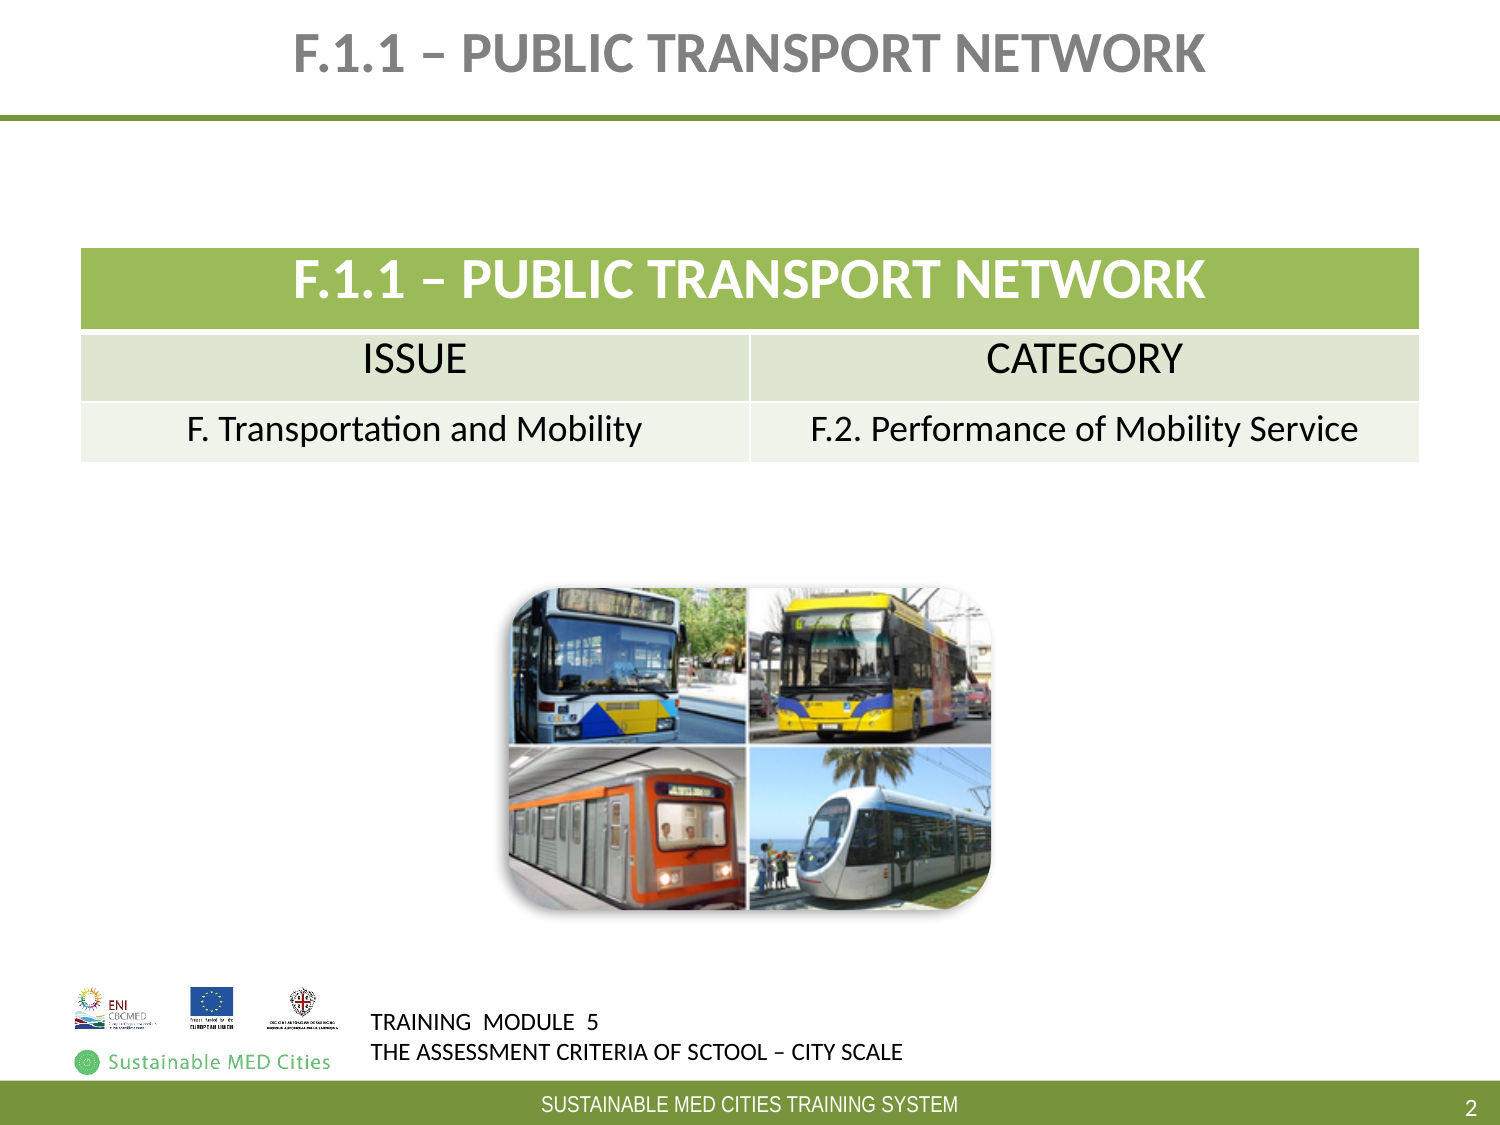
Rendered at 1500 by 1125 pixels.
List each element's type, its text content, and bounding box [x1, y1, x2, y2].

table_cell F. Transportation and Mobility [81, 403, 749, 462]
slide_number 2 [1142, 1076, 1493, 1125]
picture [508, 587, 992, 911]
table_cell ISSUE [81, 335, 749, 401]
picture [62, 978, 356, 1080]
table_cell CATEGORY [751, 335, 1419, 401]
table_header F.1.1 – PUBLIC TRANSPORT NETWORK [81, 248, 1419, 329]
table_cell F.2. Performance of Mobility Service [751, 403, 1419, 462]
title F.1.1 – PUBLIC TRANSPORT NETWORK [0, 0, 1500, 117]
